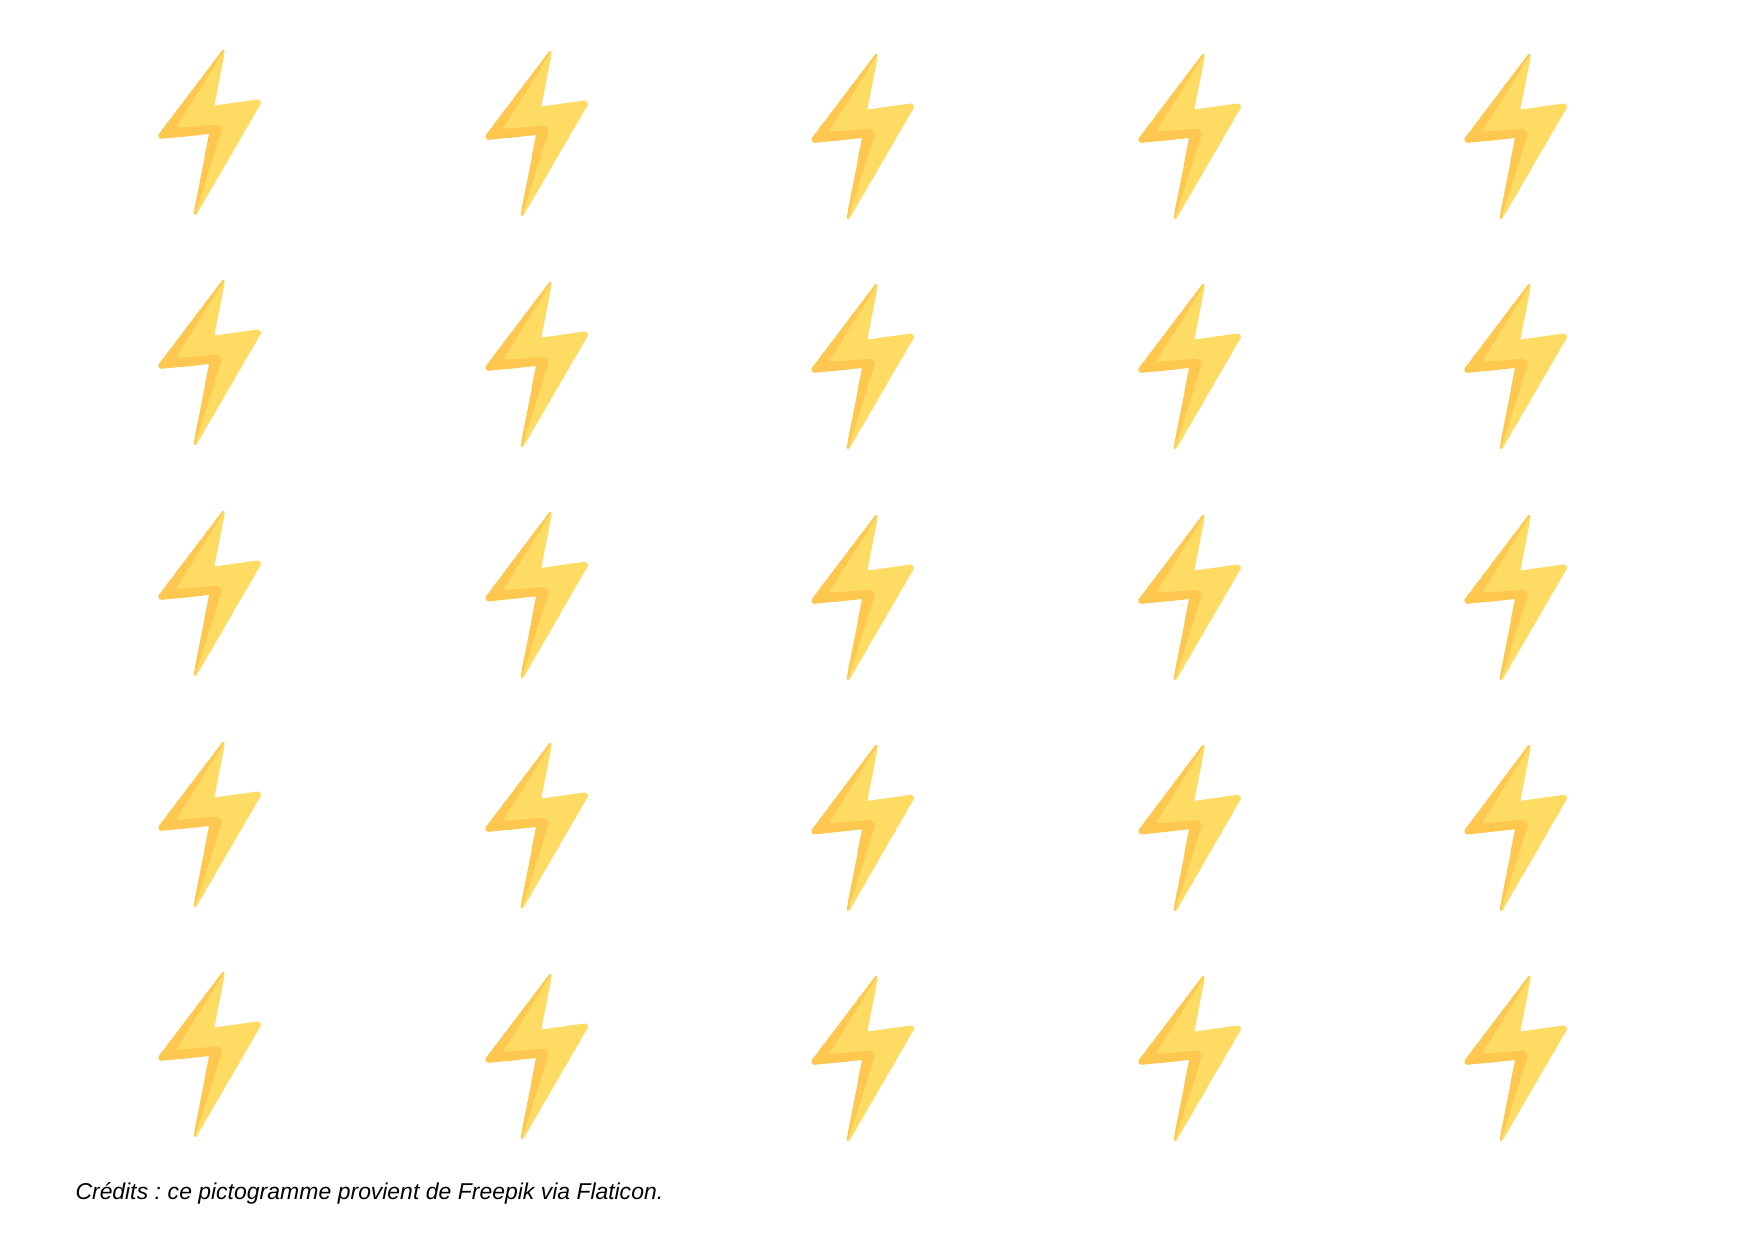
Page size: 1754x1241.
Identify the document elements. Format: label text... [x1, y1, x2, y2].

text_box Crédits : ce pictogramme provient de Freepik via Flaticon. [60, 1162, 1176, 1219]
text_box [1107, 53, 1272, 1141]
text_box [780, 53, 946, 1141]
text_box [454, 51, 619, 1139]
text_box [127, 49, 293, 1137]
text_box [1433, 53, 1599, 1141]
